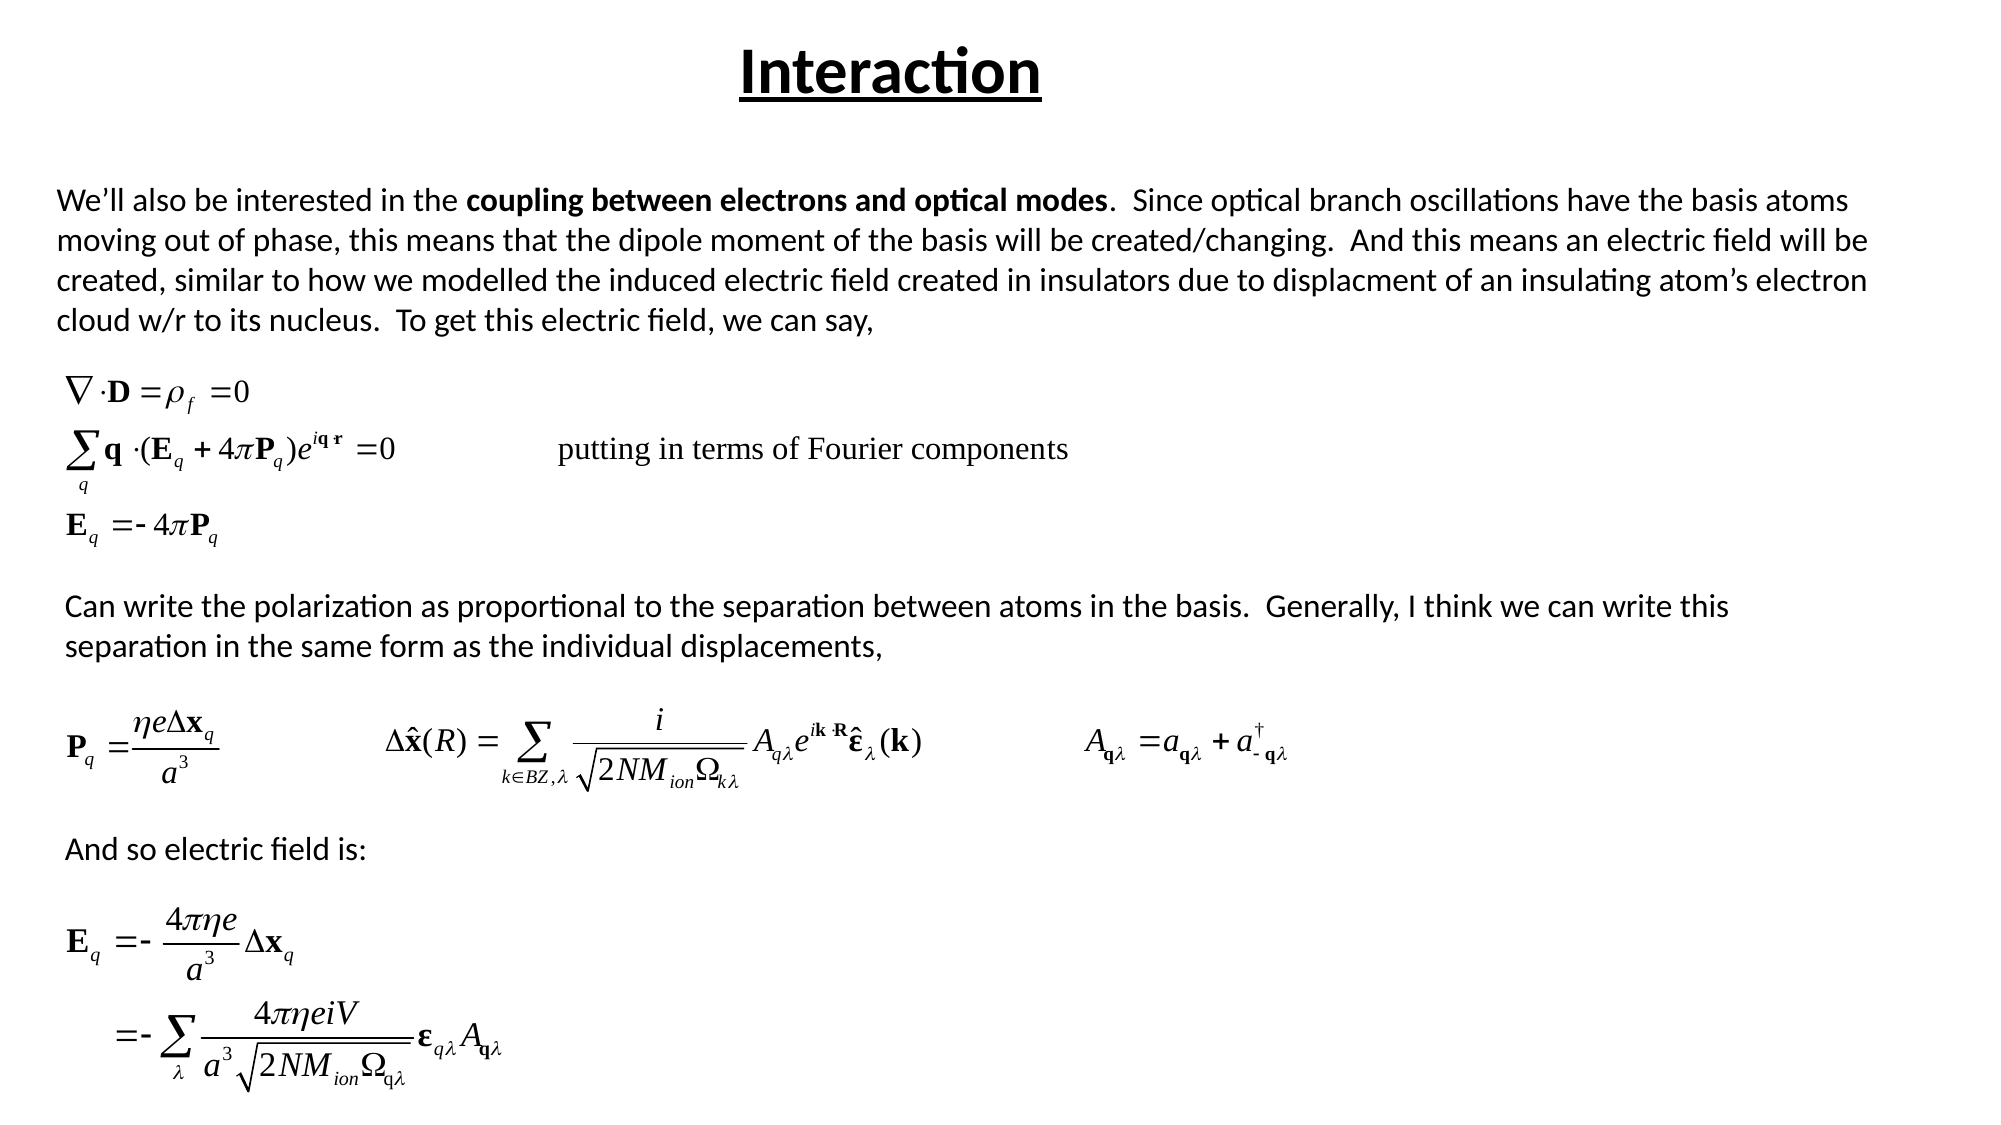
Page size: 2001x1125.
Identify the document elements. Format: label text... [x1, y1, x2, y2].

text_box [379, 699, 1295, 799]
text_box And so electric field is: [50, 820, 447, 875]
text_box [61, 370, 1076, 555]
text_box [61, 699, 225, 791]
text_box Can write the polarization as proportional to the separation between atoms in the basis. Generally, I think we can write this separation in the same form as the individual displacements, [49, 576, 1897, 672]
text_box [61, 897, 512, 1099]
title Interaction [593, 14, 1189, 116]
text_box We’ll also be interested in the coupling between electrons and optical modes. Since optical branch oscillations have the basis atoms moving out of phase, this means that the dipole moment of the basis will be created/changing. And this means an electric field will be created, similar to how we modelled the induced electric field created in insulators due to displacment of an insulating atom’s electron cloud w/r to its nucleus. To get this electric field, we can say, [41, 170, 1889, 346]
